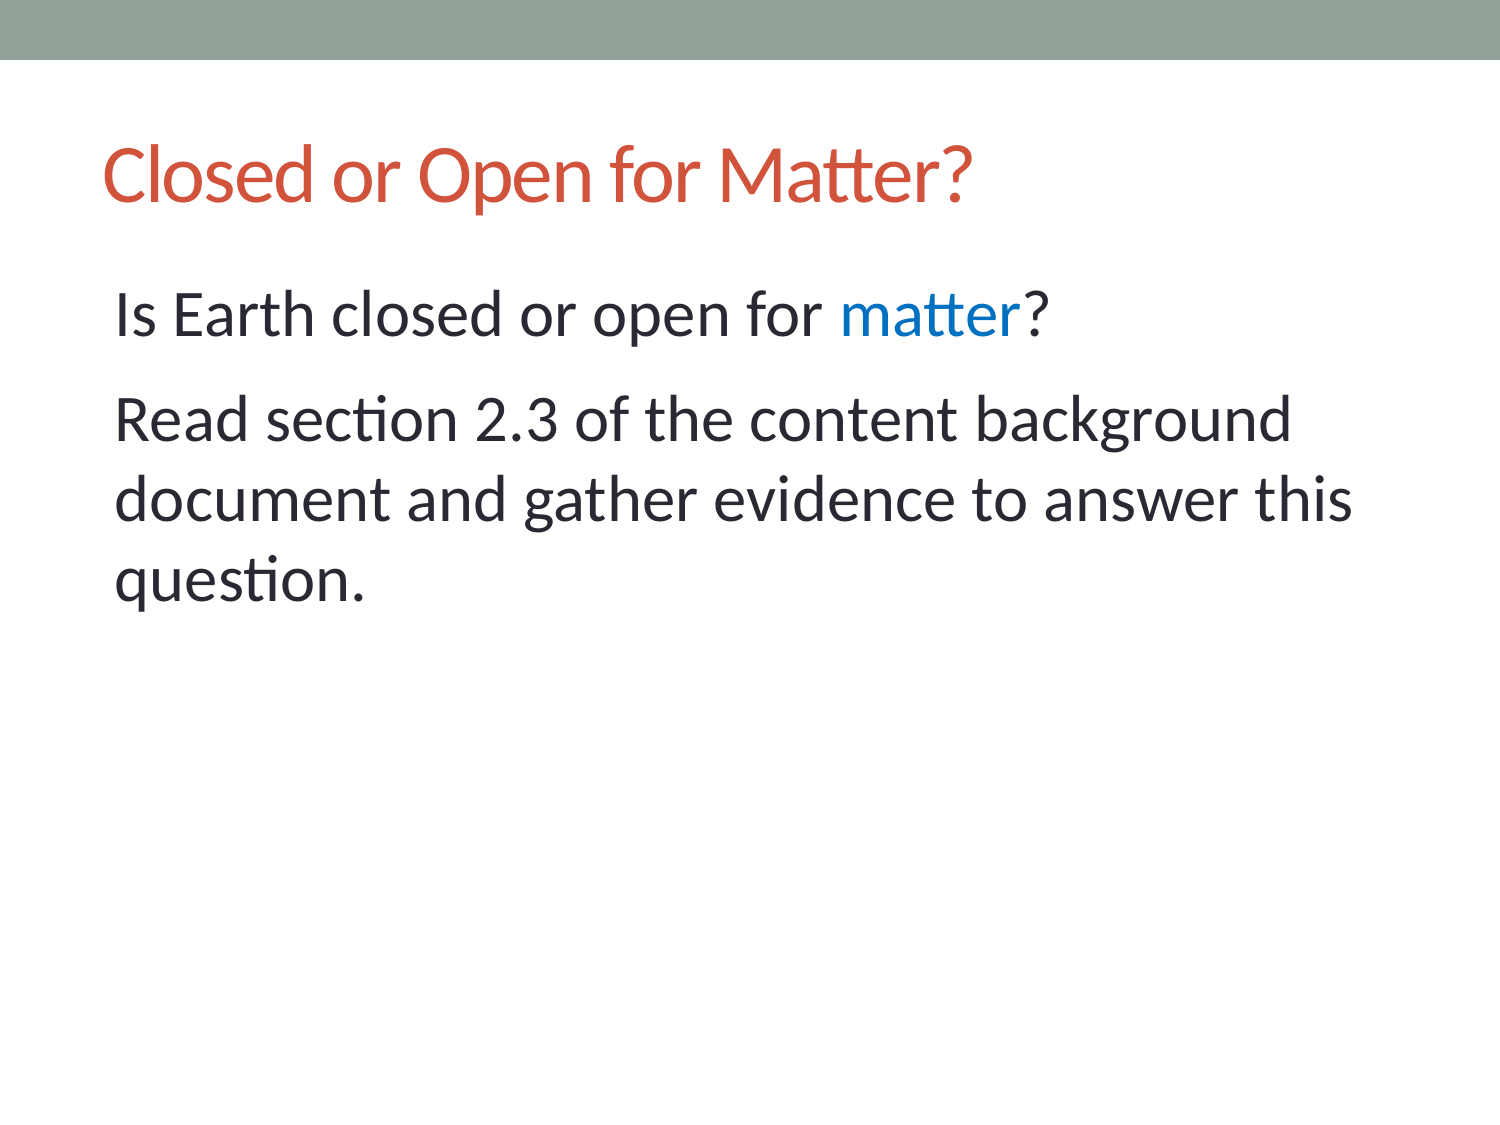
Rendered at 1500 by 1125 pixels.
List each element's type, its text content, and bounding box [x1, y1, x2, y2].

title Closed or Open for Matter? [87, 87, 1425, 250]
list Is Earth closed or open for matter? Read section 2.3 of the content background document and gather evidence to answer this question. [99, 262, 1425, 1063]
